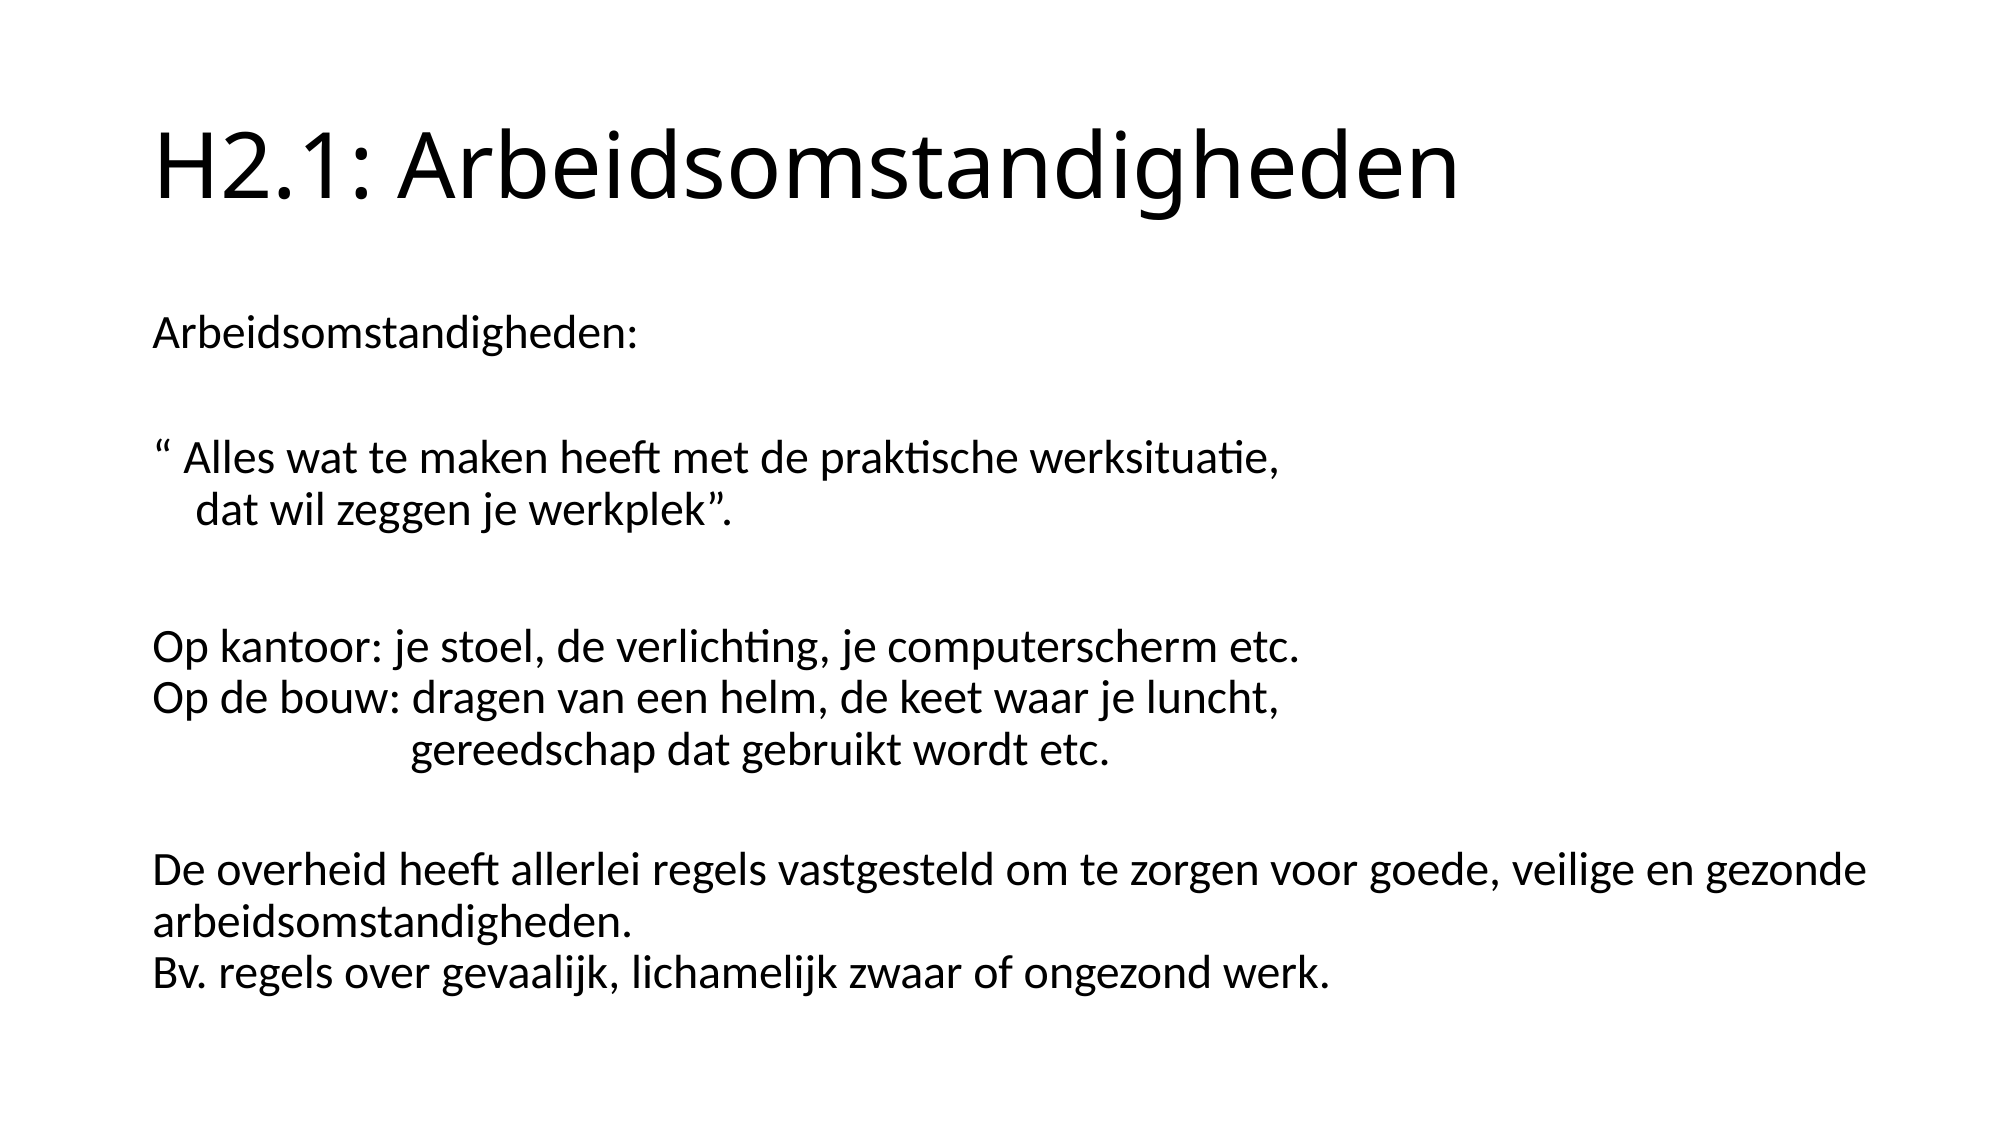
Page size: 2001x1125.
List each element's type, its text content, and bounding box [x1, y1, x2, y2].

list Arbeidsomstandigheden: “ Alles wat te maken heeft met de praktische werksituatie, dat wil zeggen je werkplek”. Op kantoor: je stoel, de verlichting, je computerscherm etc. Op de bouw: dragen van een helm, de keet waar je luncht, gereedschap dat gebruikt wordt etc. De overheid heeft allerlei regels vastgesteld om te zorgen voor goede, veilige en gezonde arbeidsomstandigheden. Bv. regels over gevaalijk, lichamelijk zwaar of ongezond werk. [137, 299, 2000, 1014]
title H2.1: Arbeidsomstandigheden [137, 59, 1863, 278]
